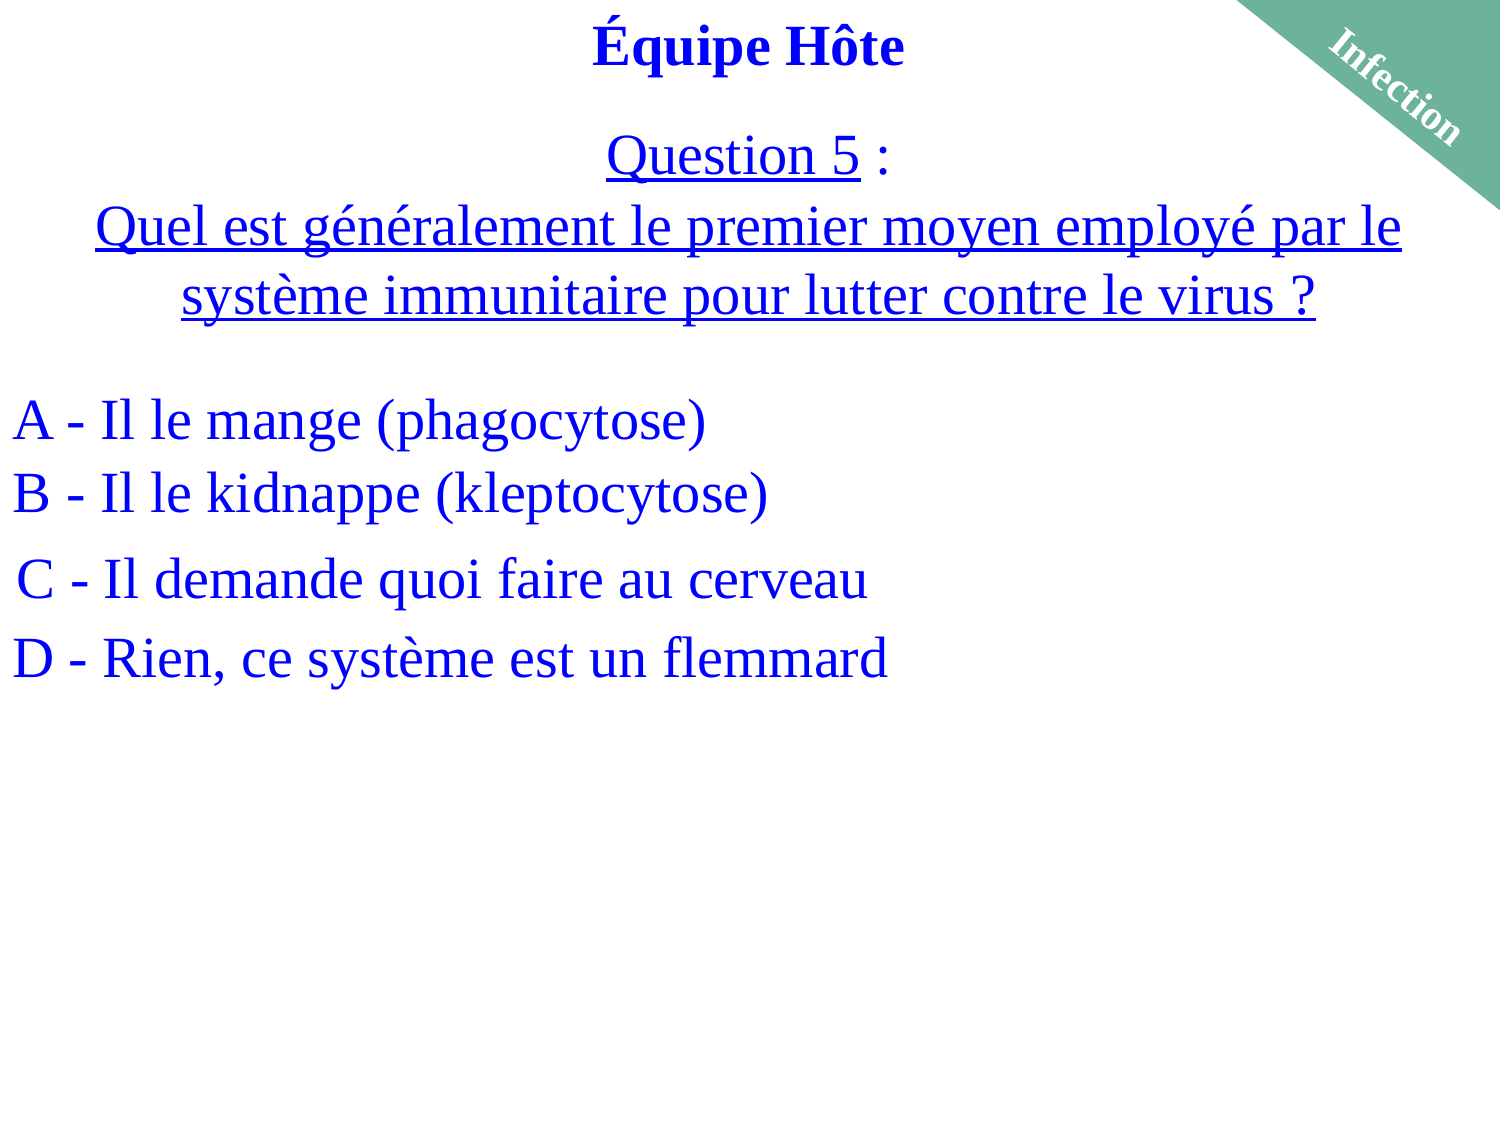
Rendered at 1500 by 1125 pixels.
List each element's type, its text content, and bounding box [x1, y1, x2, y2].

text_box Infection [1305, 0, 1500, 204]
text_box Équipe Hôte Question 5 : Quel est généralement le premier moyen employé par le système immunitaire pour lutter contre le virus ? [0, 0, 1499, 334]
text_box B - Il le kidnappe (kleptocytose) [0, 447, 1499, 532]
text_box D - Rien, ce système est un flemmard [0, 611, 1498, 697]
text_box C - Il demande quoi faire au cerveau [2, 532, 1500, 618]
text_box [1233, 0, 1500, 214]
text_box A - Il le mange (phagocytose) [0, 373, 1499, 447]
